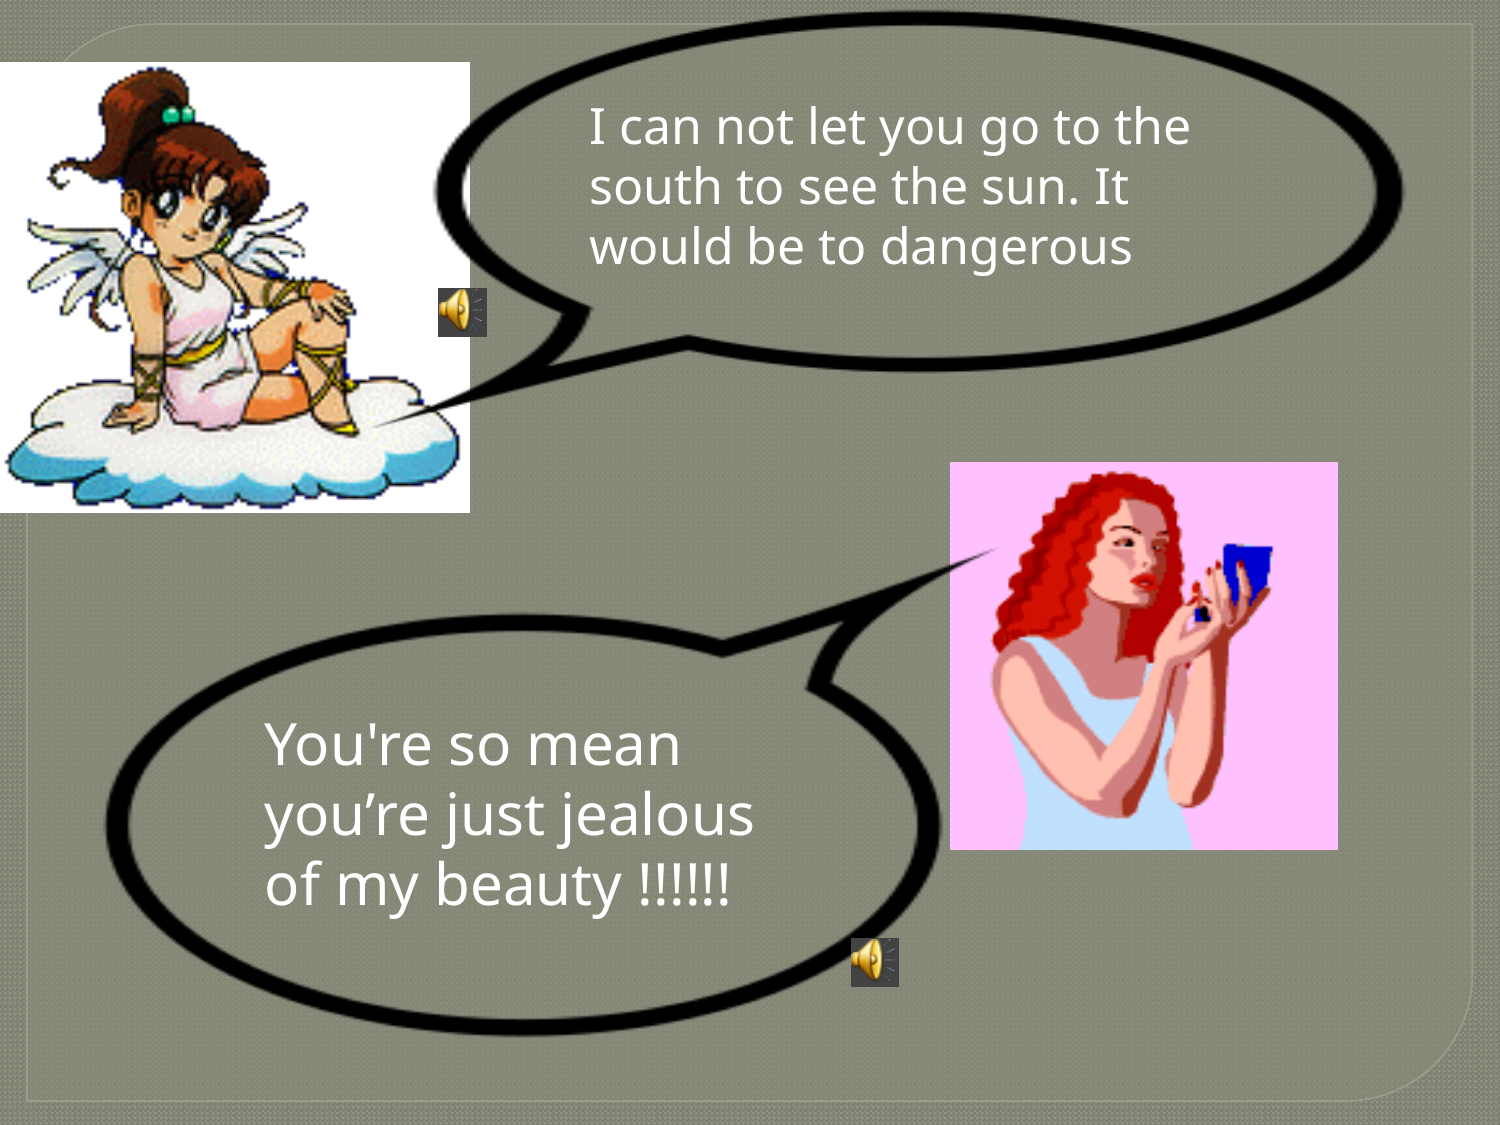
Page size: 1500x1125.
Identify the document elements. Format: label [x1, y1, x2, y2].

picture [0, 0, 1426, 513]
picture [87, 462, 1338, 1051]
